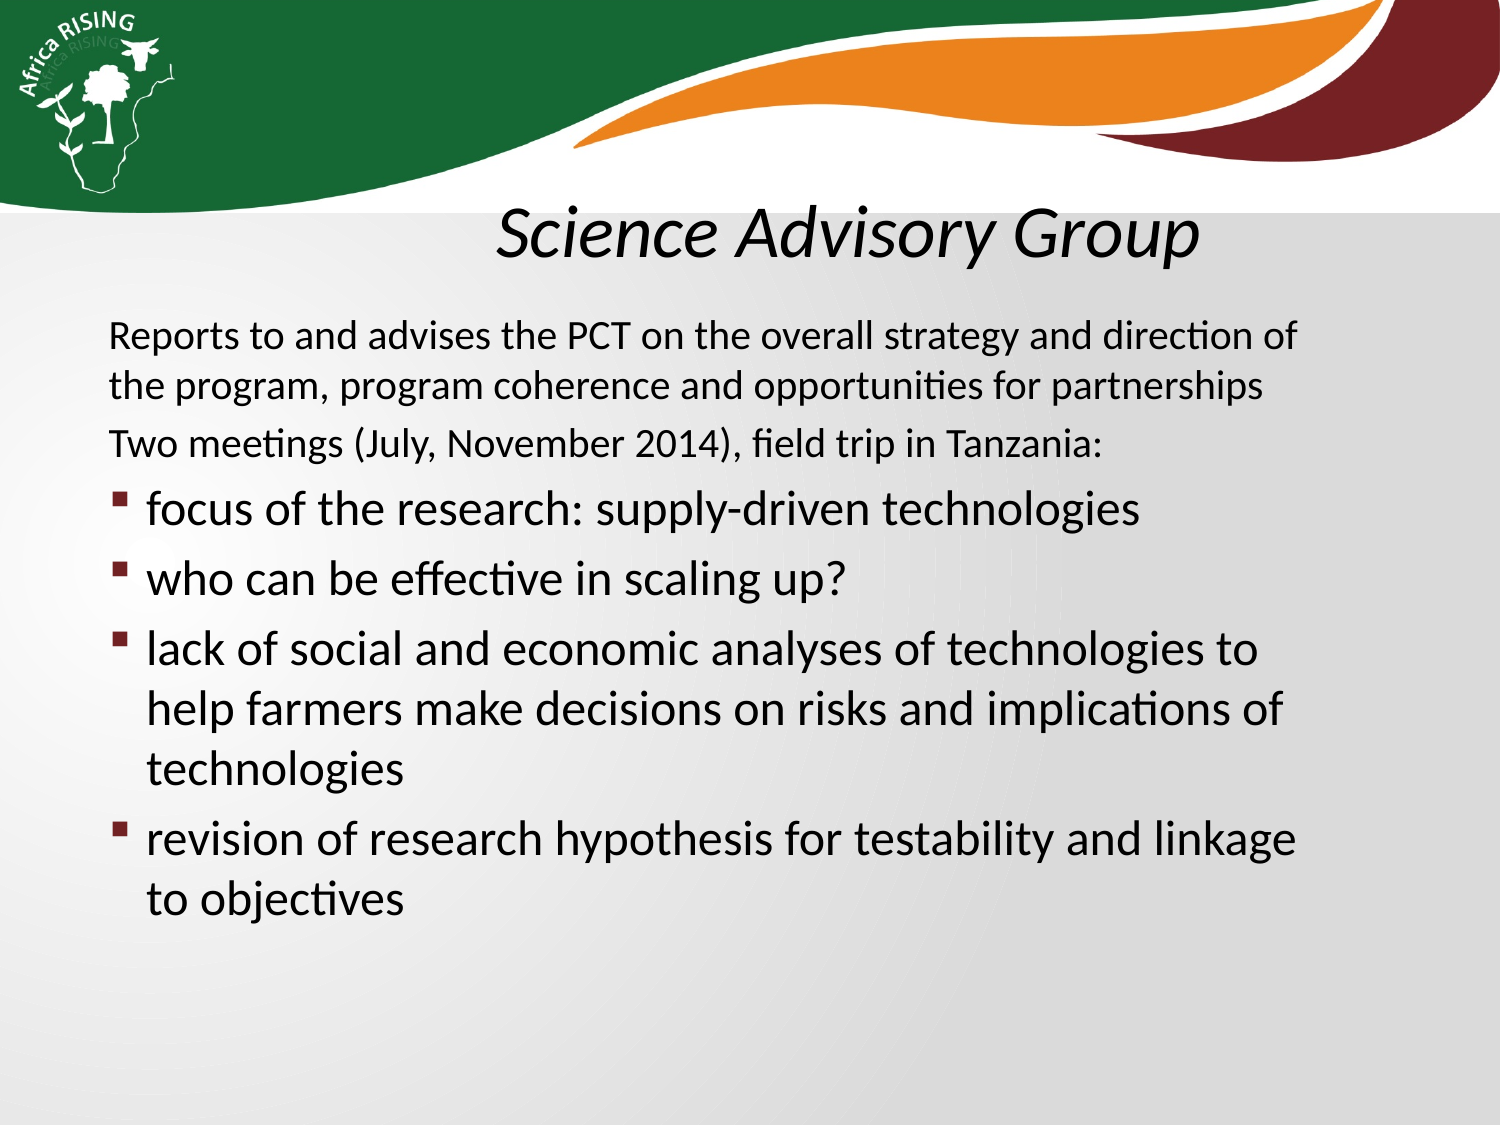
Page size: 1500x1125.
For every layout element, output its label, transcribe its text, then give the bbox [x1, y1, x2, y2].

picture [0, 0, 1500, 213]
list Reports to and advises the PCT on the overall strategy and direction of the program, program coherence and opportunities for partnerships Two meetings (July, November 2014), field trip in Tanzania: focus of the research: supply-driven technologies who can be effective in scaling up? lack of social and economic analyses of technologies to help farmers make decisions on risks and implications of technologies revision of research hypothesis for testability and linkage to objectives [75, 299, 1350, 963]
list Science Advisory Group [462, 174, 1313, 288]
